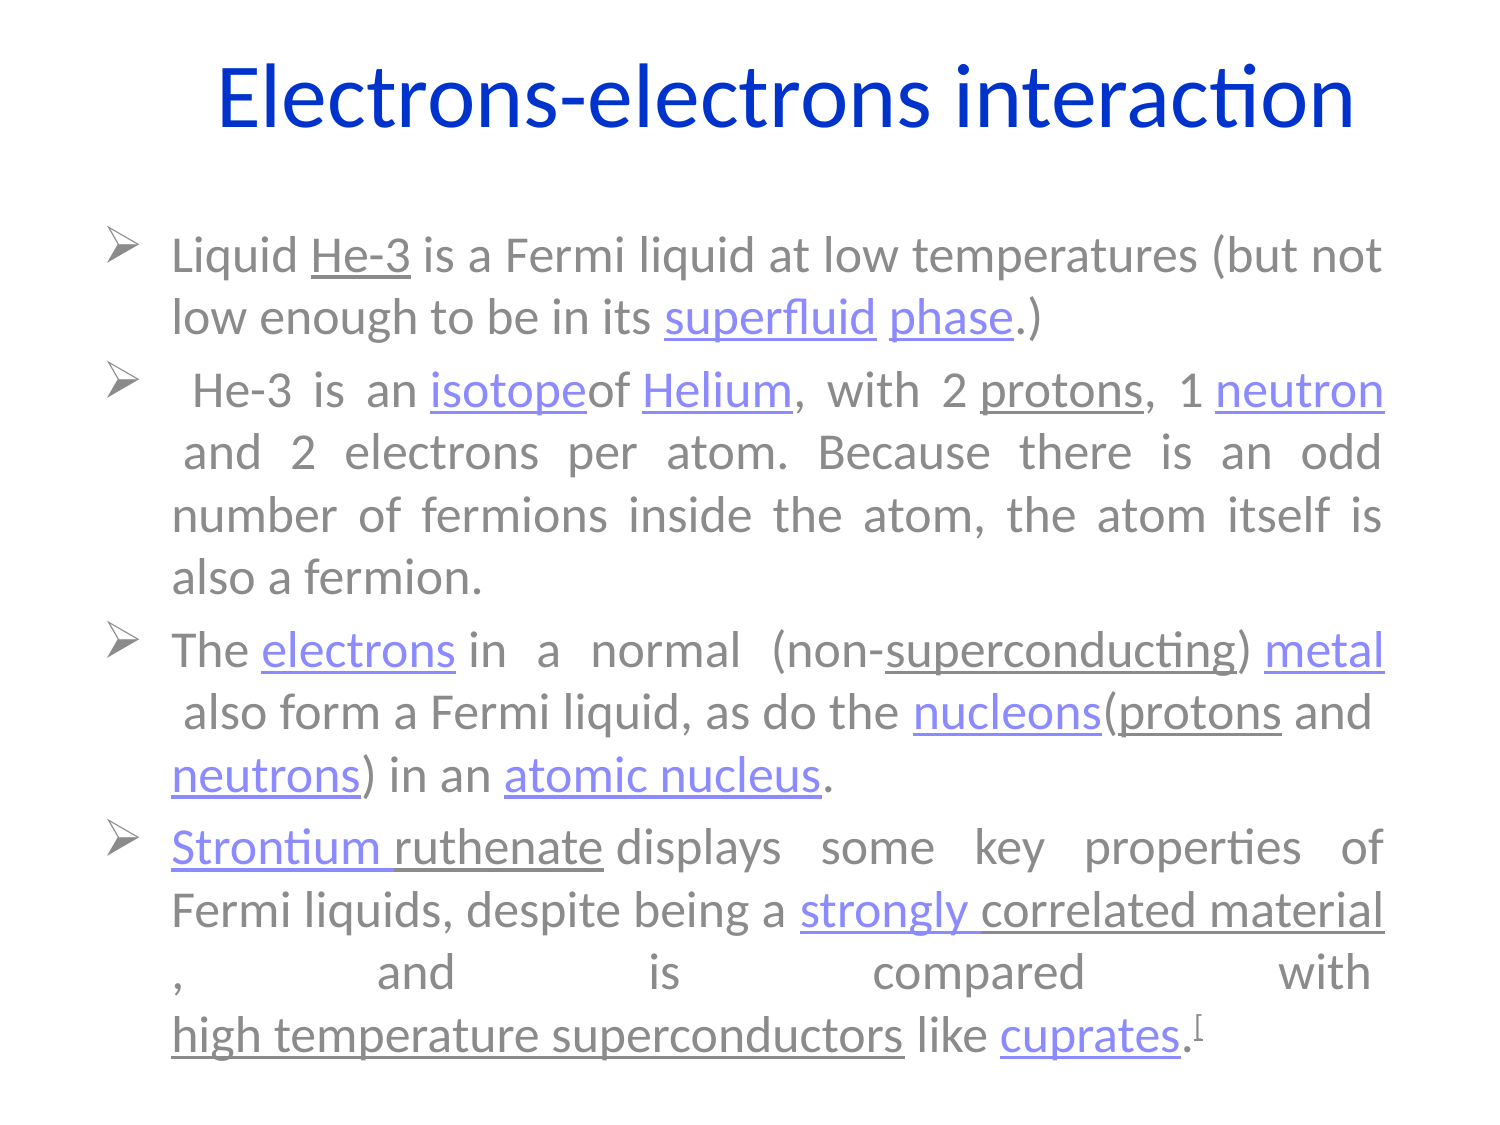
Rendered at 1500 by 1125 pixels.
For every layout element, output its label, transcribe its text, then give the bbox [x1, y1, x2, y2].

subtitle Liquid He-3 is a Fermi liquid at low temperatures (but not low enough to be in its superfluid phase.) He-3 is an isotopeof Helium, with 2 protons, 1 neutron and 2 electrons per atom. Because there is an odd number of fermions inside the atom, the atom itself is also a fermion. The electrons in a normal (non-superconducting) metal also form a Fermi liquid, as do the nucleons(protons and neutrons) in an atomic nucleus. Strontium ruthenate displays some key properties of Fermi liquids, despite being a strongly correlated material, and is compared with high temperature superconductors like cuprates.[ [87, 212, 1400, 1088]
title Electrons-electrons interaction [150, 6, 1425, 175]
